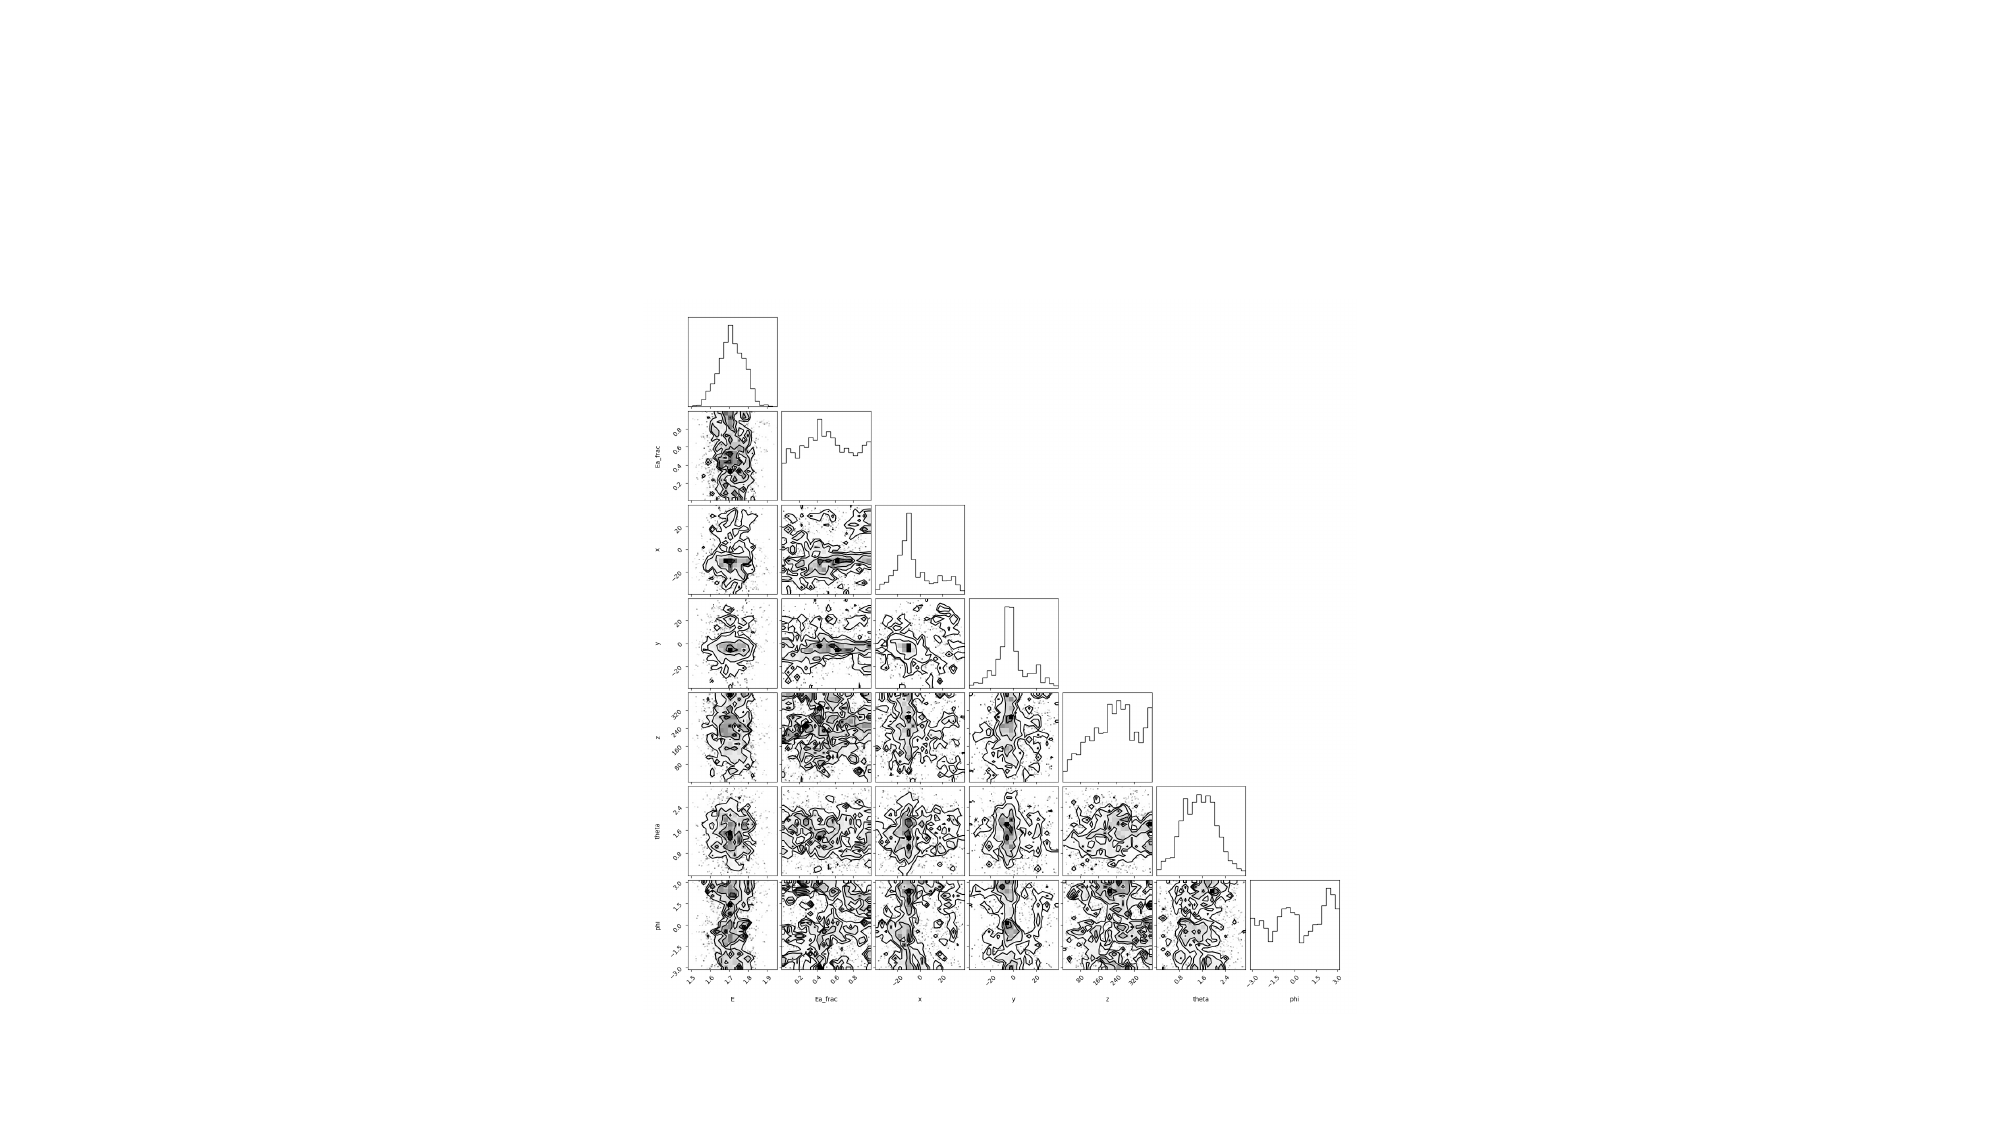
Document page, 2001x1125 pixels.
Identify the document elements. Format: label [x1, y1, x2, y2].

list [643, 299, 1357, 1014]
